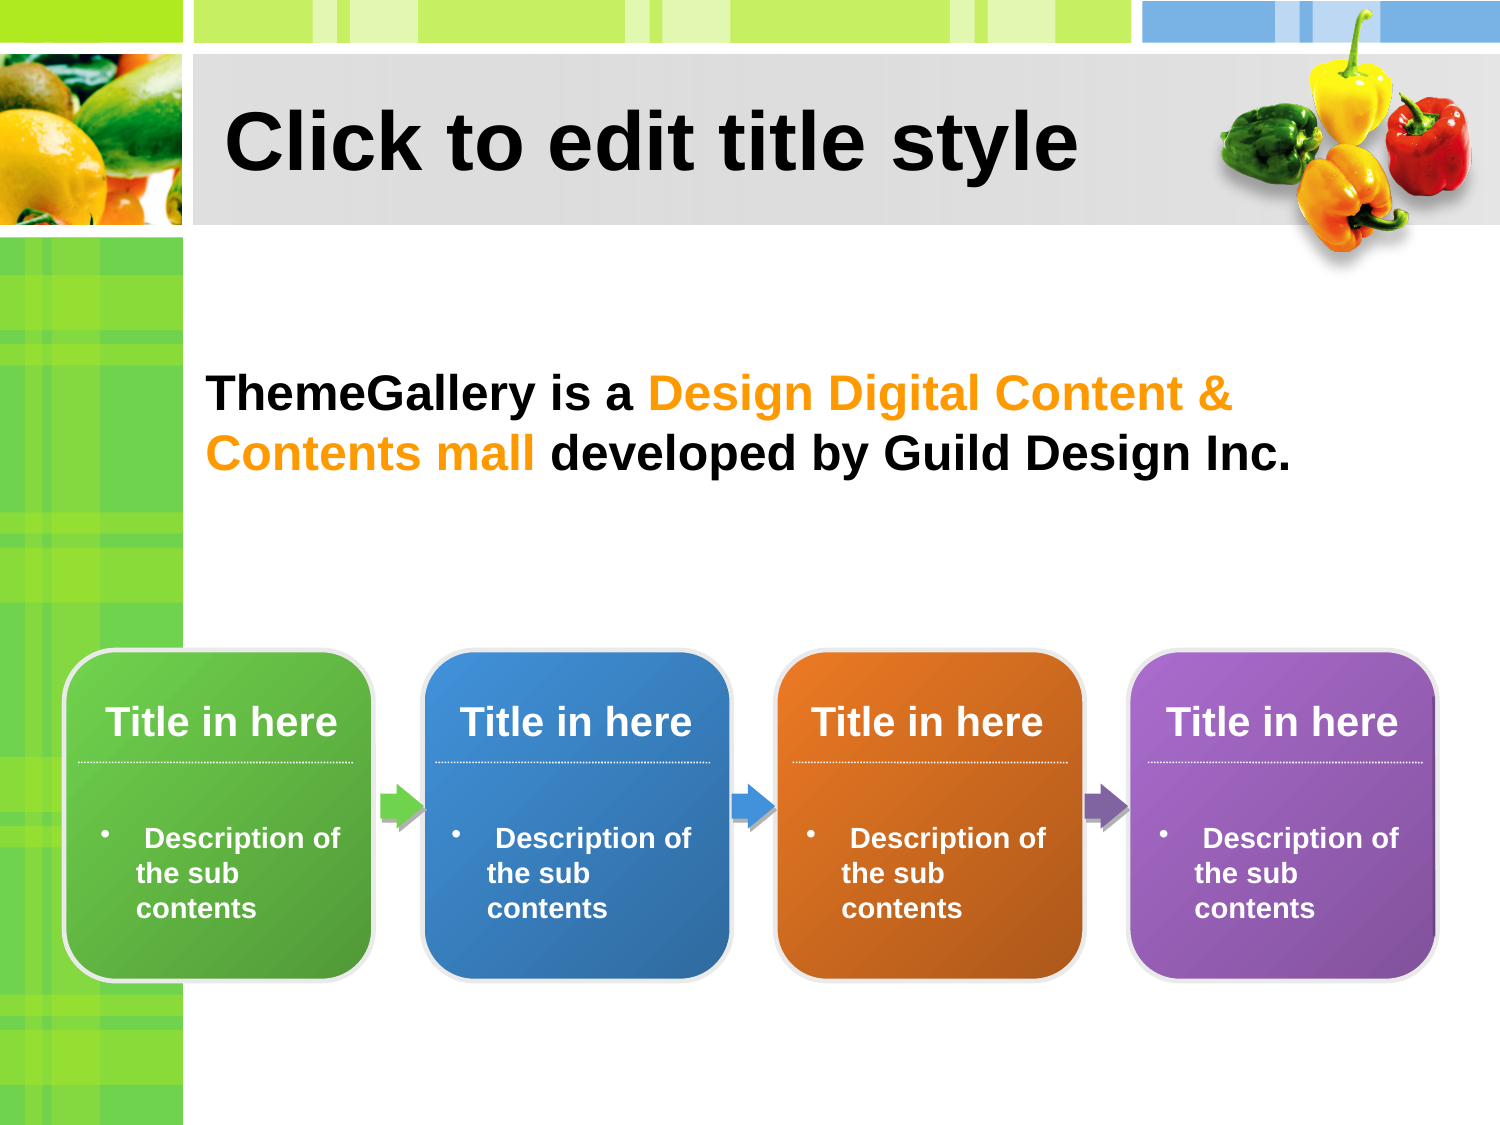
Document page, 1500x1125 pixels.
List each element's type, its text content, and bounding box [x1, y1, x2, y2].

picture [1207, 9, 1483, 279]
text_box [1130, 650, 1436, 687]
text_box Title in here [67, 687, 376, 753]
title Click to edit title style [209, 75, 1275, 200]
picture [0, 54, 182, 225]
text_box Title in here [773, 687, 1082, 753]
text_box [64, 650, 374, 982]
text_box [775, 650, 1085, 982]
text_box Title in here [421, 687, 731, 753]
text_box Description of the sub contents [791, 812, 1065, 933]
text_box [731, 783, 776, 829]
text_box [422, 692, 732, 982]
text_box ThemeGallery is a Design Digital Content & Contents mall developed by Guild Design Inc. [190, 352, 1341, 488]
text_box [1084, 783, 1129, 829]
text_box [380, 783, 424, 829]
text_box [1128, 694, 1438, 982]
text_box [424, 650, 730, 687]
text_box Title in here [1128, 687, 1437, 753]
text_box Description of the sub contents [1144, 812, 1418, 933]
text_box Description of the sub contents [436, 812, 711, 933]
text_box Description of the sub contents [85, 812, 359, 933]
